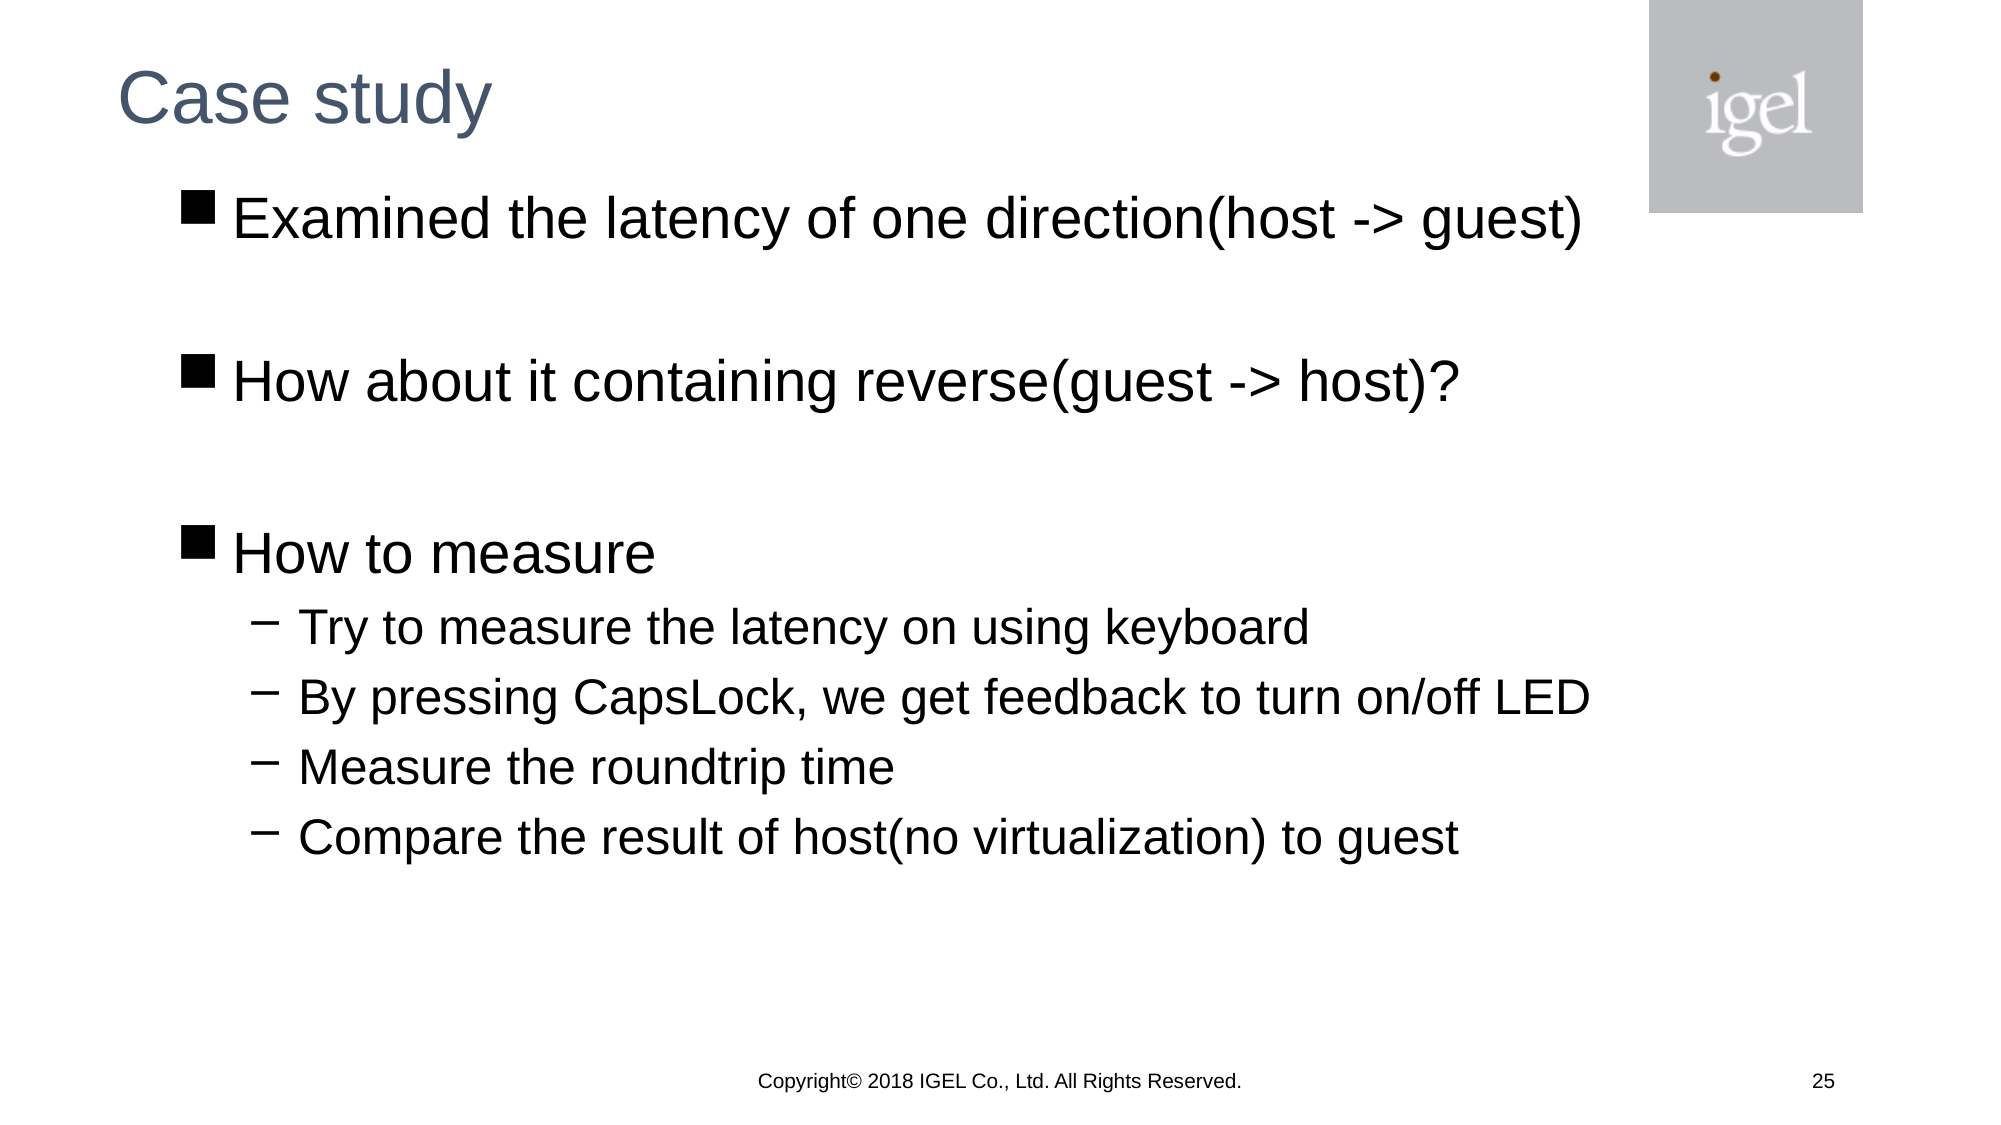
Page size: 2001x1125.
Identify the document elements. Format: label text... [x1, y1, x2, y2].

list Examined the latency of one direction(host -> guest) How about it containing reverse(guest -> host)? How to measure Try to measure the latency on using keyboard By pressing CapsLock, we get feedback to turn on/off LED Measure the roundtrip time Compare the result of host(no virtualization) to guest [161, 172, 1804, 1036]
picture [1649, 0, 1863, 213]
slide_number 24 [1433, 1058, 1851, 1101]
footer Copyright© 2018 IGEL Co., Ltd. All Rights Reserved. [574, 1058, 1426, 1101]
title Case study [102, 0, 1583, 188]
